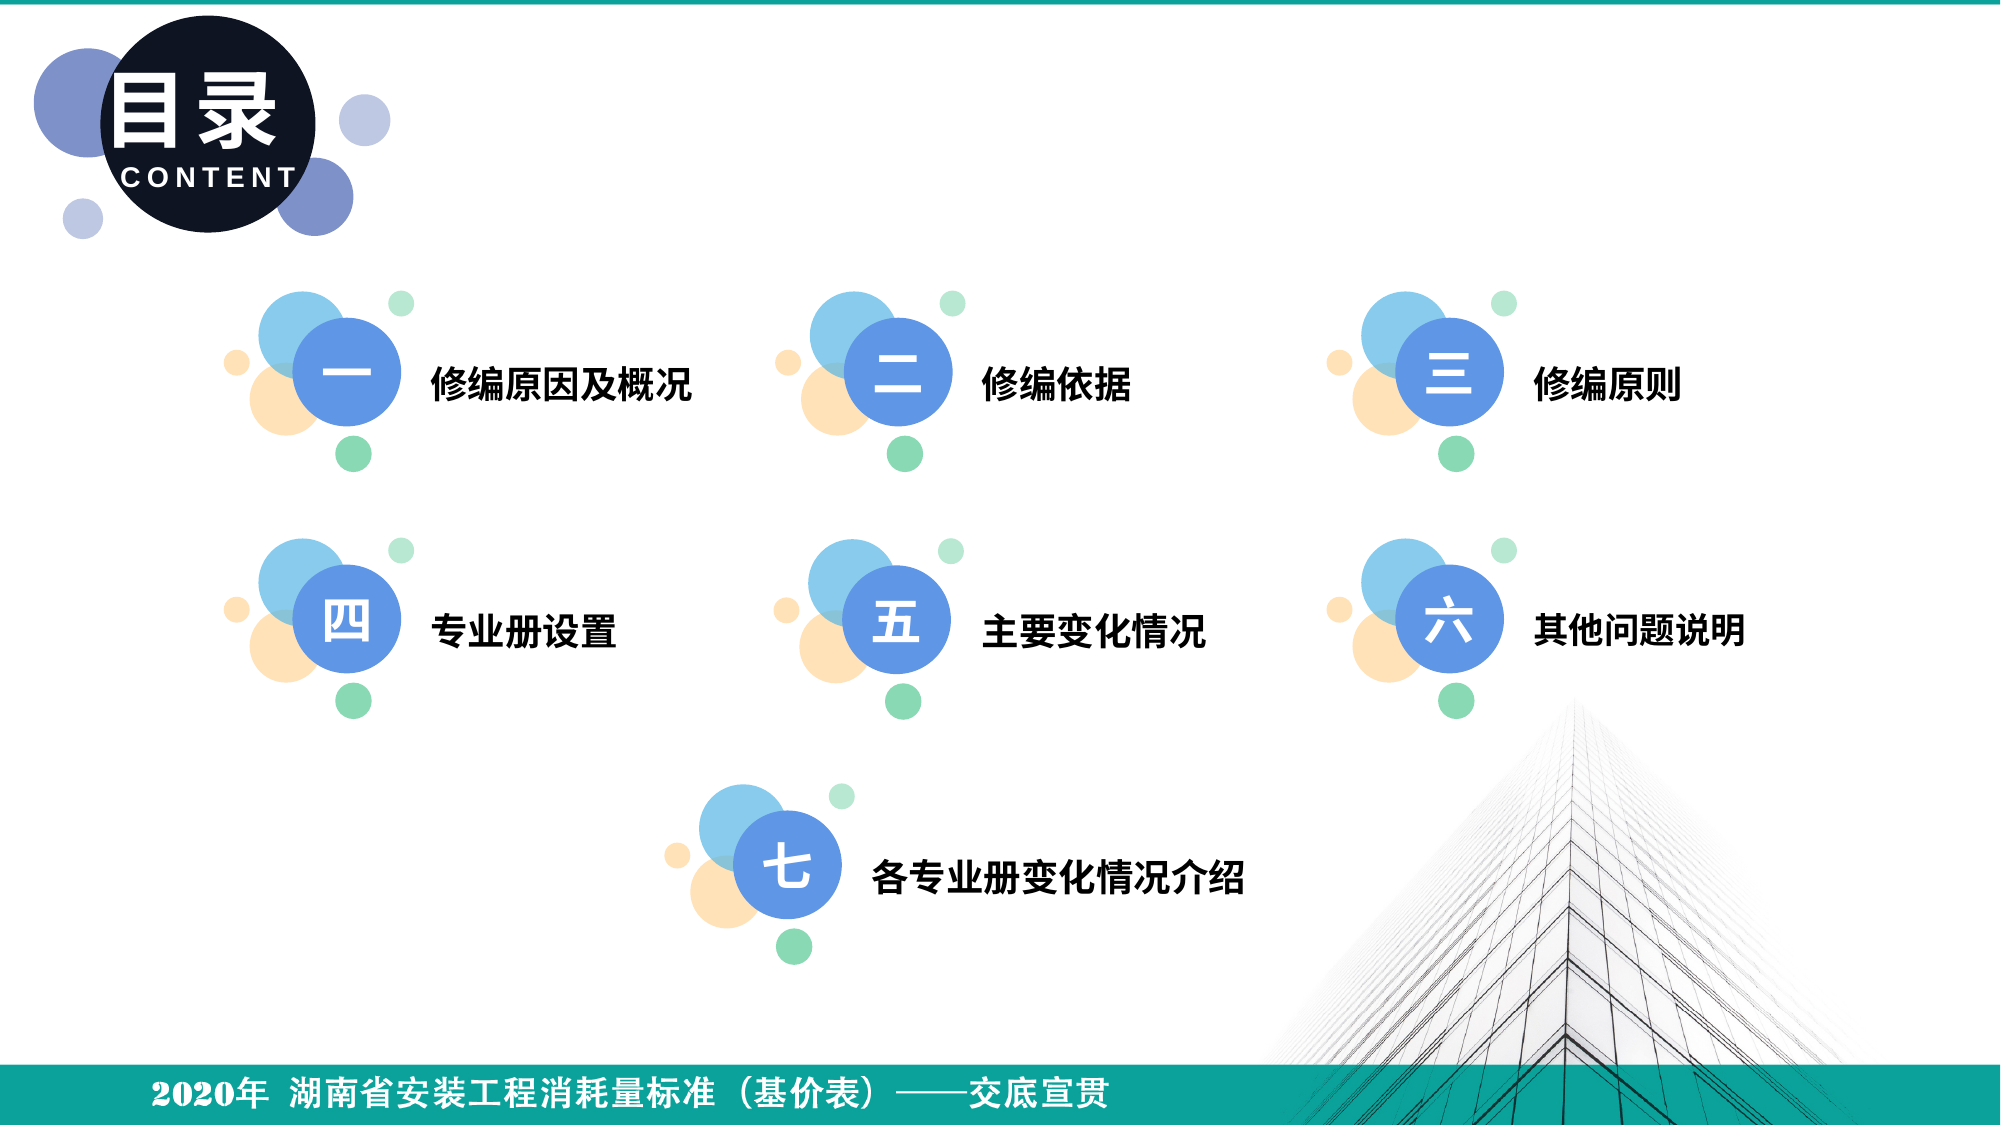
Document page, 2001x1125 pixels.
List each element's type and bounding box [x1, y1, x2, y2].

slide_number [1918, 0, 2000, 52]
text_box [223, 290, 717, 473]
text_box [773, 538, 1268, 720]
text_box [223, 537, 717, 720]
text_box [33, 15, 391, 240]
text_box [664, 783, 1157, 965]
text_box [1326, 290, 1819, 473]
picture [0, 0, 2001, 1125]
text_box [775, 290, 1268, 473]
text_box [1326, 537, 1819, 720]
